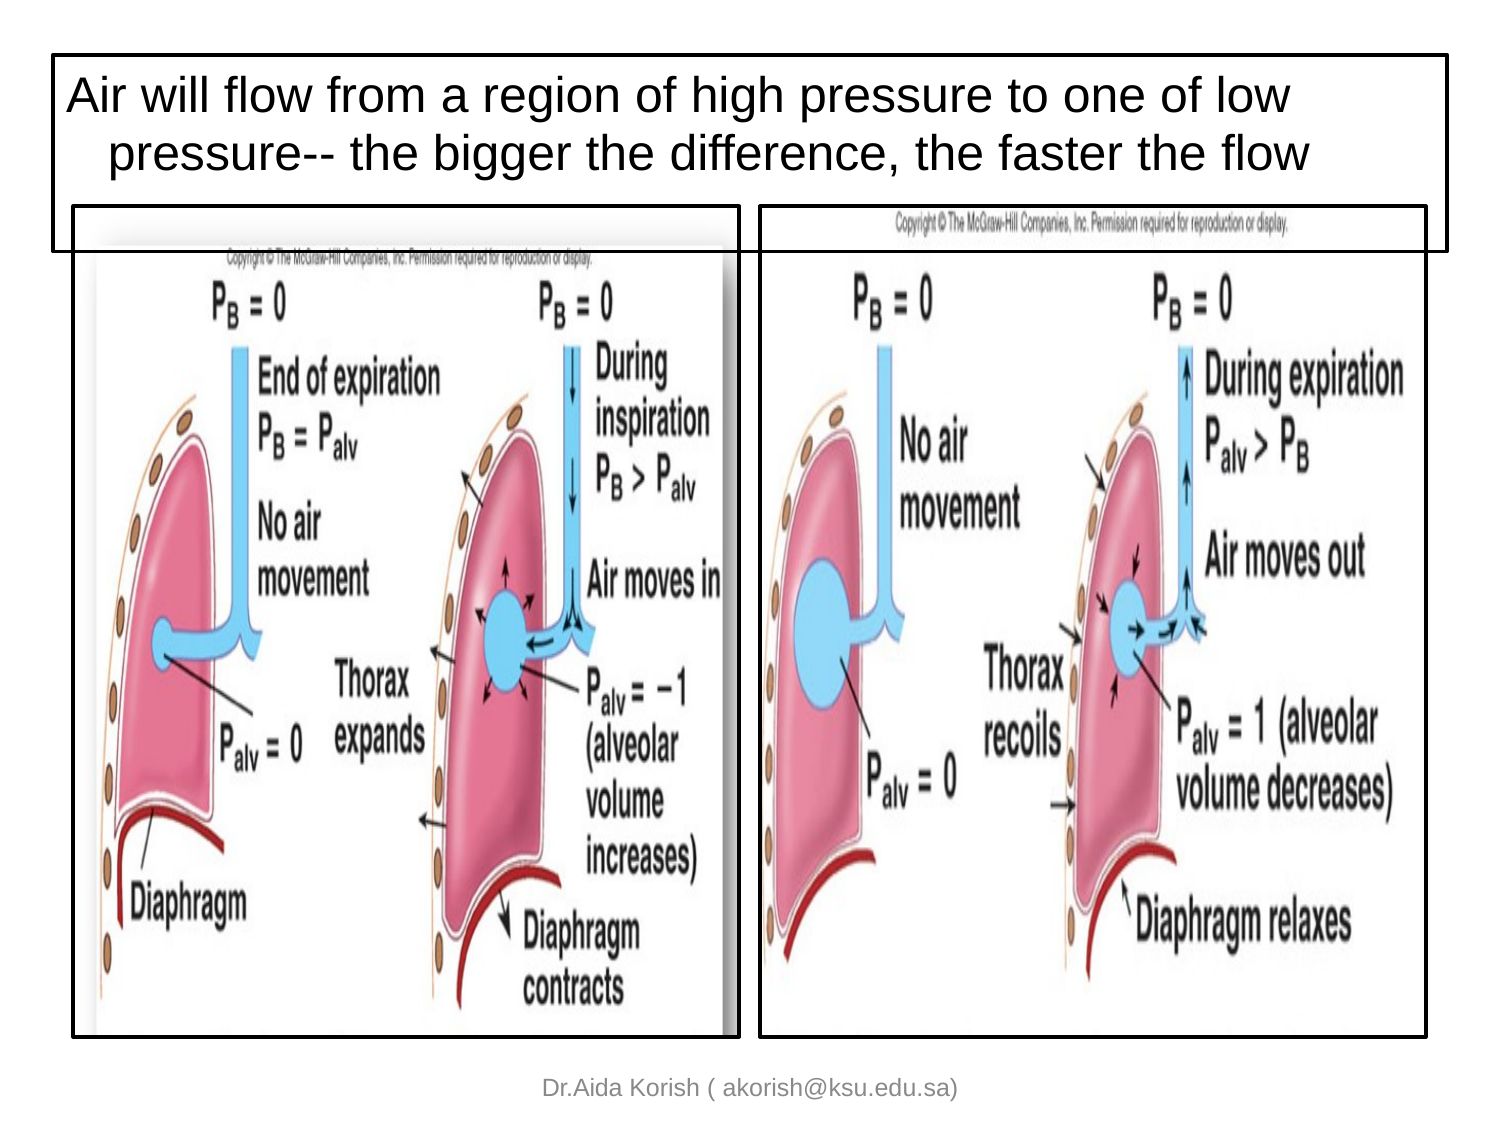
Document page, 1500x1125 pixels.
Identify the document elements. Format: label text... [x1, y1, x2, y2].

text_box [73, 252, 740, 1037]
title Air will flow from a region of high pressure to one of low pressure-- the bigger the difference, the faster the flow [53, 54, 1447, 252]
text_box [759, 252, 1426, 1037]
footer Dr.Aida Korish ( akorish@ksu.edu.sa) [539, 1074, 962, 1125]
